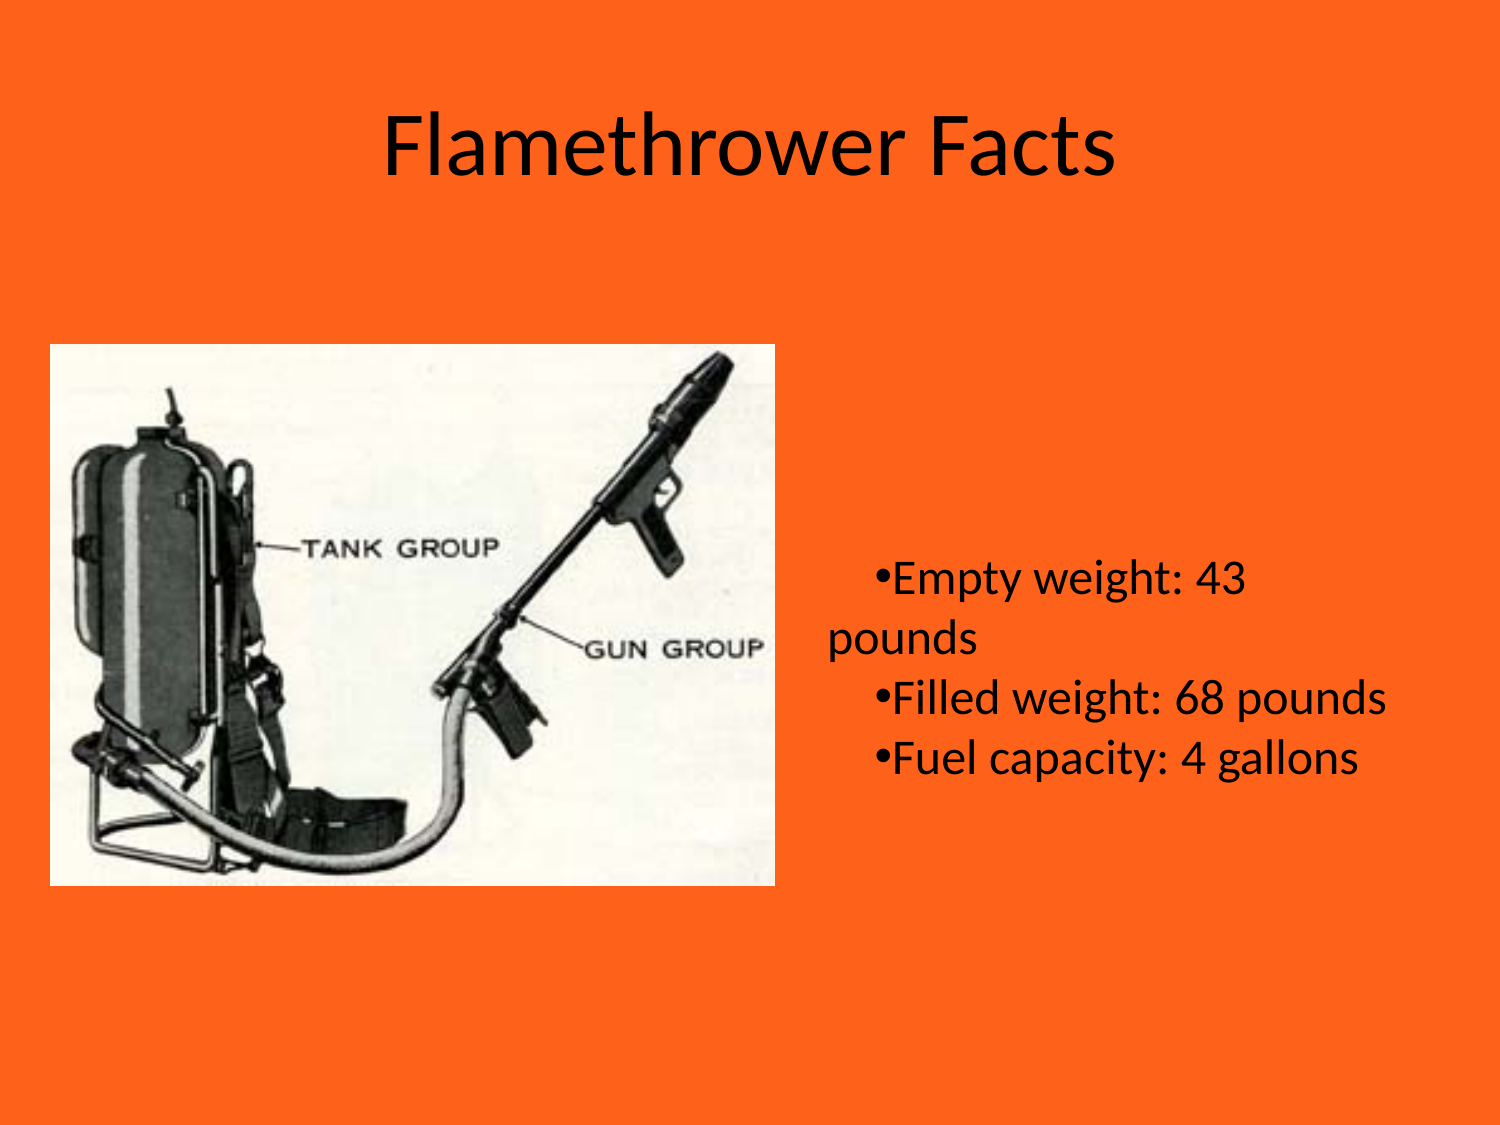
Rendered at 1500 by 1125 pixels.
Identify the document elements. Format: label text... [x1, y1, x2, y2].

picture [49, 344, 776, 887]
title Flamethrower Facts [75, 45, 1425, 233]
text_box Empty weight: 43 pounds Filled weight: 68 pounds Fuel capacity: 4 gallons [812, 537, 1413, 793]
